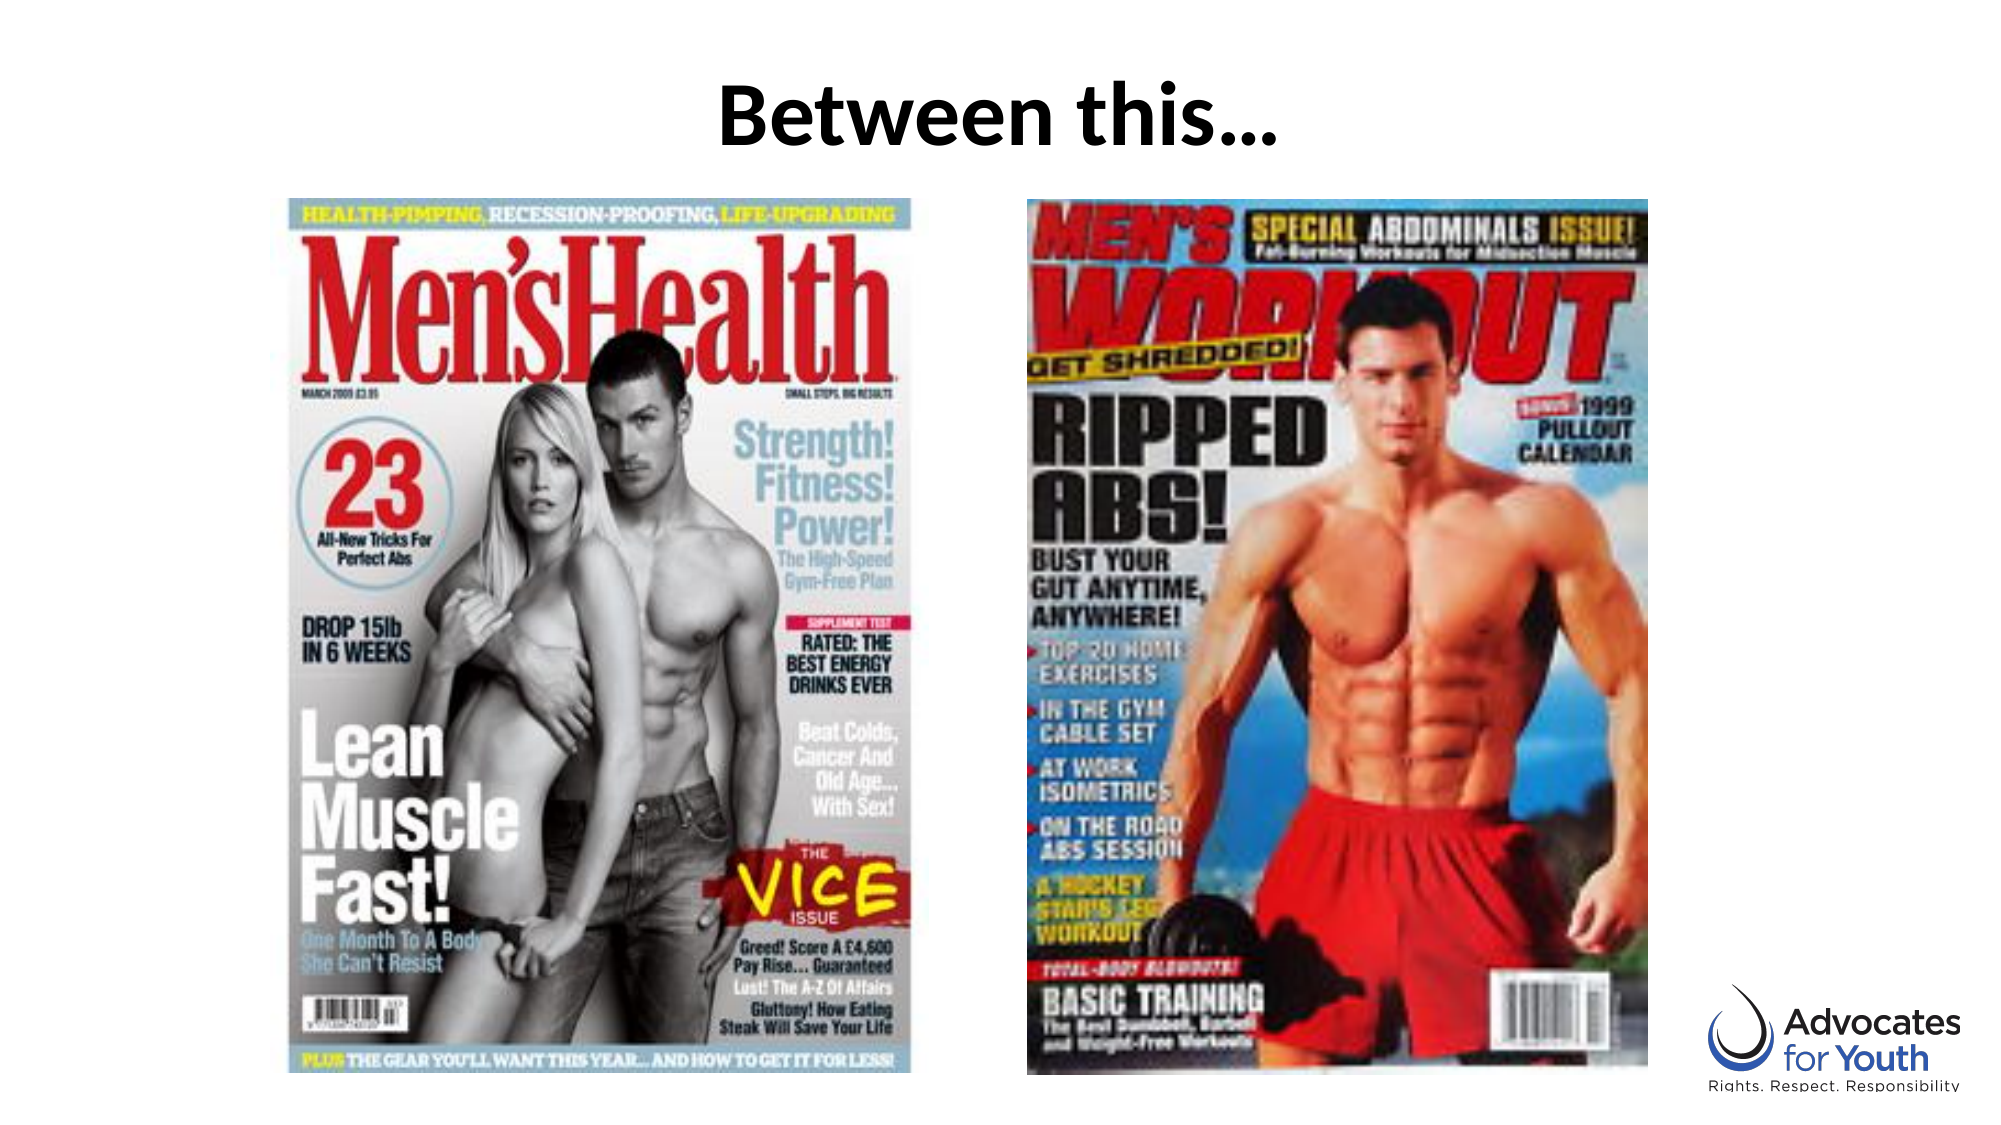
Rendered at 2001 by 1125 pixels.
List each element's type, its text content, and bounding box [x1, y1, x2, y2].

picture [270, 198, 929, 1074]
picture [1707, 984, 1960, 1093]
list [1027, 199, 1648, 1075]
title Between this… [137, 7, 1863, 225]
